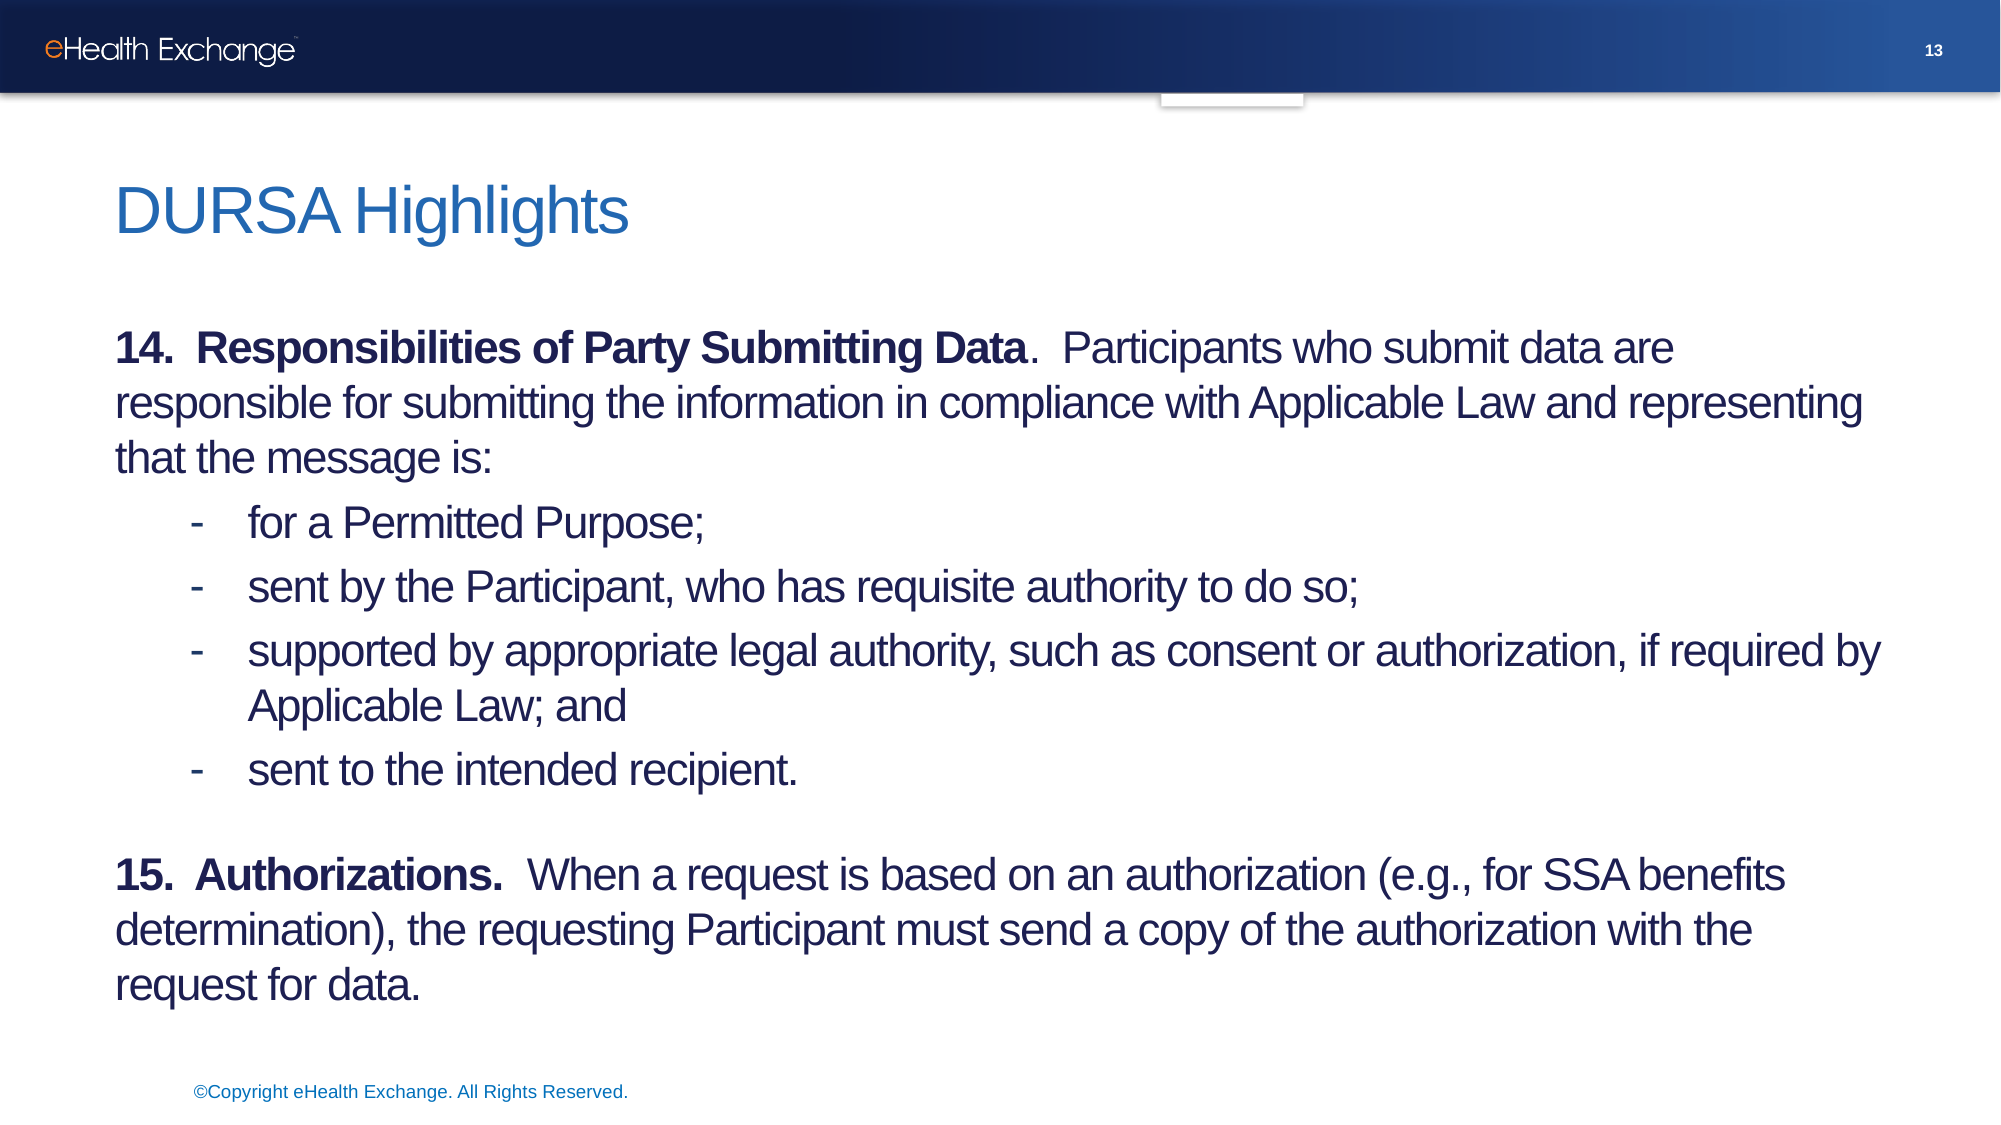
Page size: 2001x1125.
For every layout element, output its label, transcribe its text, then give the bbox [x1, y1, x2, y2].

picture [15, 21, 316, 82]
list 14. Responsibilities of Party Submitting Data. Participants who submit data are responsible for submitting the information in compliance with Applicable Law and representing that the message is: for a Permitted Purpose; sent by the Participant, who has requisite authority to do so; supported by appropriate legal authority, such as consent or authorization, if required by Applicable Law; and sent to the intended recipient. 15. Authorizations. When a request is based on an authorization (e.g., for SSA benefits determination), the requesting Participant must send a copy of the authorization with the request for data. [99, 310, 1900, 1057]
title DURSA Highlights [99, 159, 1900, 305]
footer ©Copyright eHealth Exchange. All Rights Reserved. [178, 1057, 978, 1125]
slide_number 13 [1891, 32, 1958, 93]
